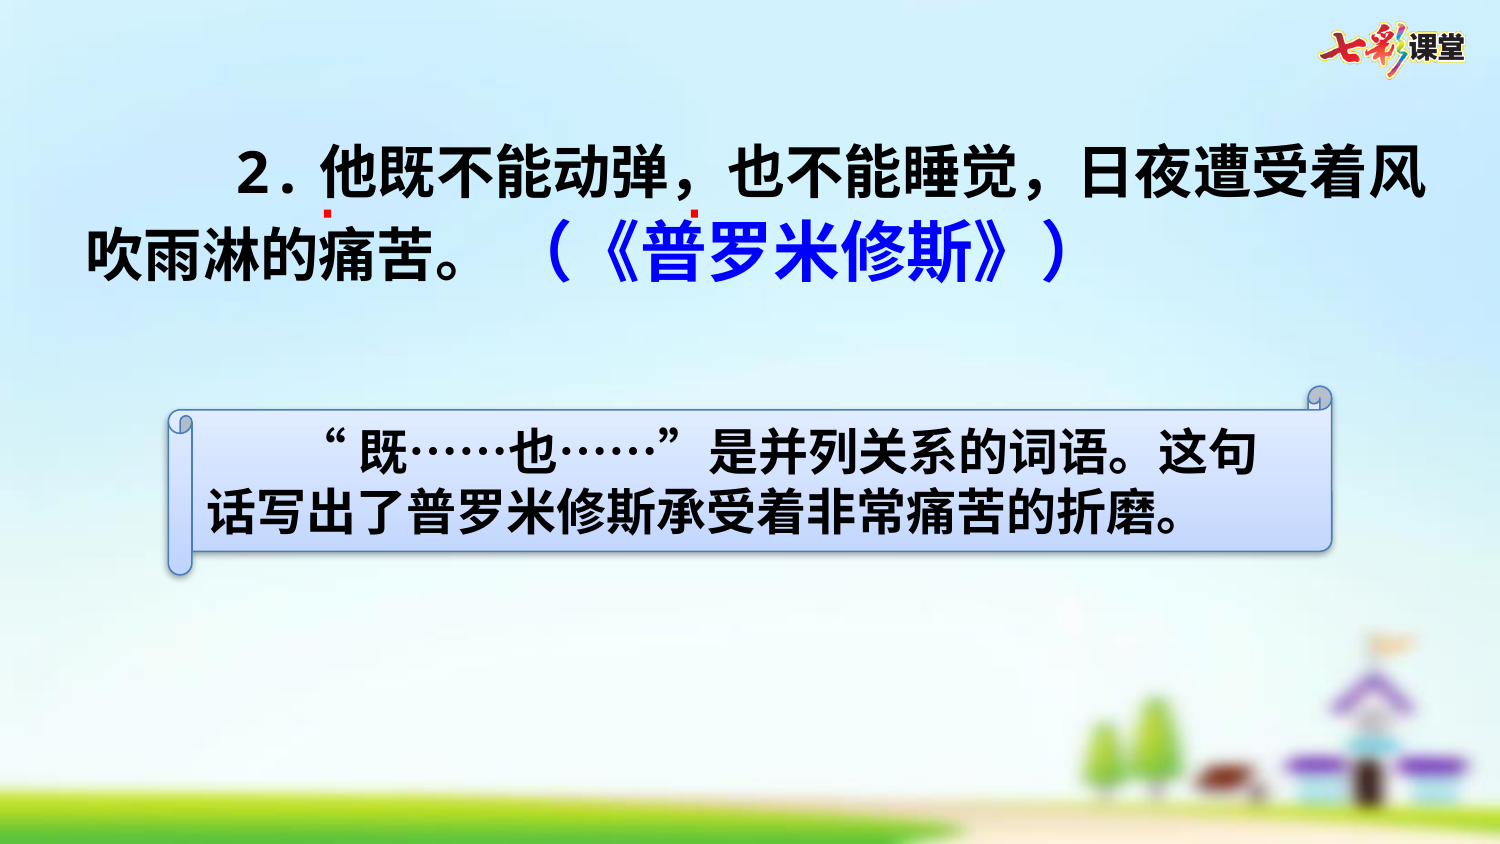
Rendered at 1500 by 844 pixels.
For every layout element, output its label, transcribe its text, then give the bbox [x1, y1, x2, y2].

text_box “既……也……”是并列关系的词语。这句话写出了普罗米修斯承受着非常痛苦的折磨。 [167, 385, 1333, 576]
text_box 2.他既不能动弹，也不能睡觉，日夜遭受着风吹雨淋的痛苦。 （《普罗米修斯》） [70, 102, 1471, 398]
picture [0, 0, 1500, 844]
text_box · [301, 152, 514, 258]
text_box · [667, 152, 809, 258]
